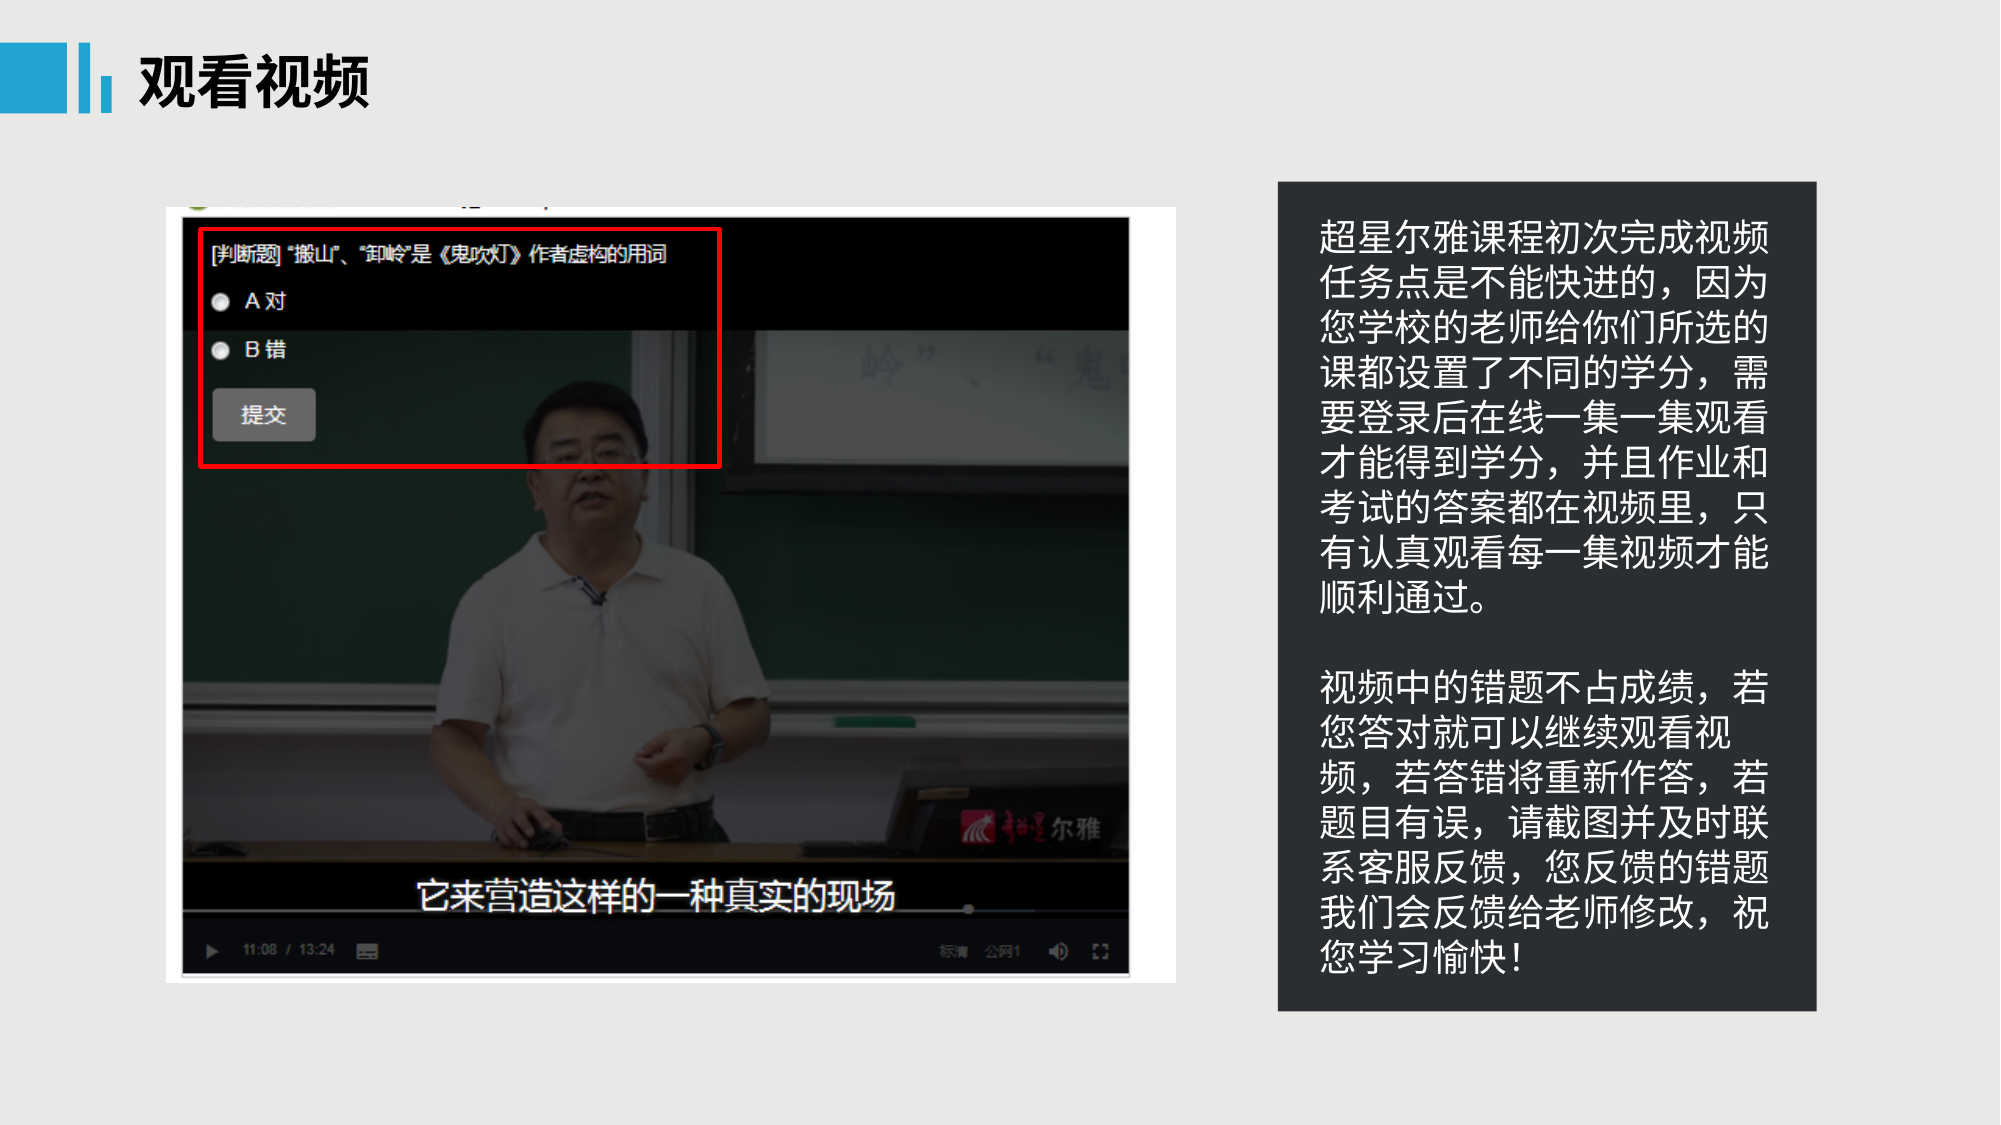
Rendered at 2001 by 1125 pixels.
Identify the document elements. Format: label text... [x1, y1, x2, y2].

text_box [1276, 179, 1819, 1013]
text_box [0, 41, 69, 116]
text_box [99, 74, 114, 115]
text_box 超星尔雅课程初次完成视频任务点是不能快进的，因为您学校的老师给你们所选的课都设置了不同的学分，需要登录后在线一集一集观看才能得到学分，并且作业和考试的答案都在视频里，只有认真观看每一集视频才能顺利通过。 视频中的错题不占成绩，若您答对就可以继续观看视频，若答错将重新作答，若题目有误，请截图并及时联系客服反馈，您反馈的错题我们会反馈给老师修改，祝您学习愉快！ [1305, 207, 1790, 987]
text_box [77, 41, 92, 116]
text_box 观看视频 [123, 38, 708, 123]
picture [166, 207, 1177, 983]
